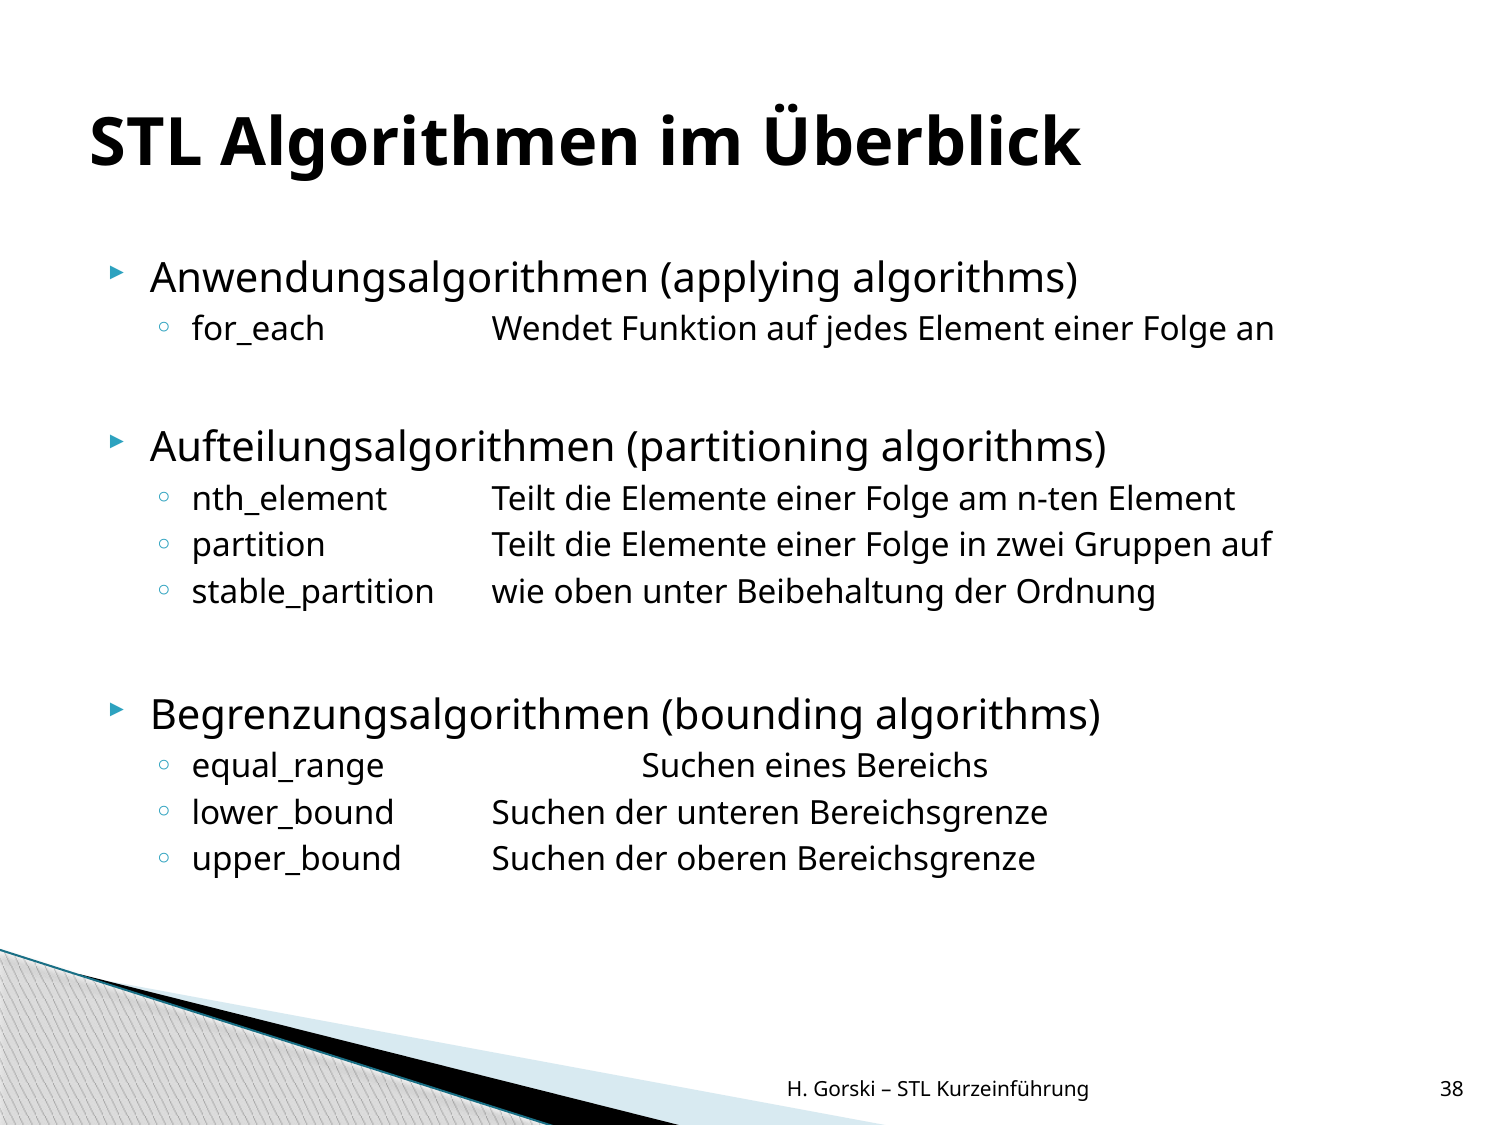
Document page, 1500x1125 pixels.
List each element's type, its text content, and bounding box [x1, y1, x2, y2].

footer H. Gorski – STL Kurzeinführung [718, 1051, 1105, 1112]
title STL Algorithmen im Überblick [75, 45, 1425, 233]
list Anwendungsalgorithmen (applying algorithms) for_each Wendet Funktion auf jedes Element einer Folge an Aufteilungsalgorithmen (partitioning algorithms) nth_element Teilt die Elemente einer Folge am n-ten Element partition Teilt die Elemente einer Folge in zwei Gruppen auf stable_partition wie oben unter Beibehaltung der Ordnung Begrenzungsalgorithmen (bounding algorithms) equal_range Suchen eines Bereichs lower_bound Suchen der unteren Bereichsgrenze upper_bound Suchen der oberen Bereichsgrenze [75, 243, 1425, 986]
slide_number 38 [1418, 1051, 1479, 1112]
